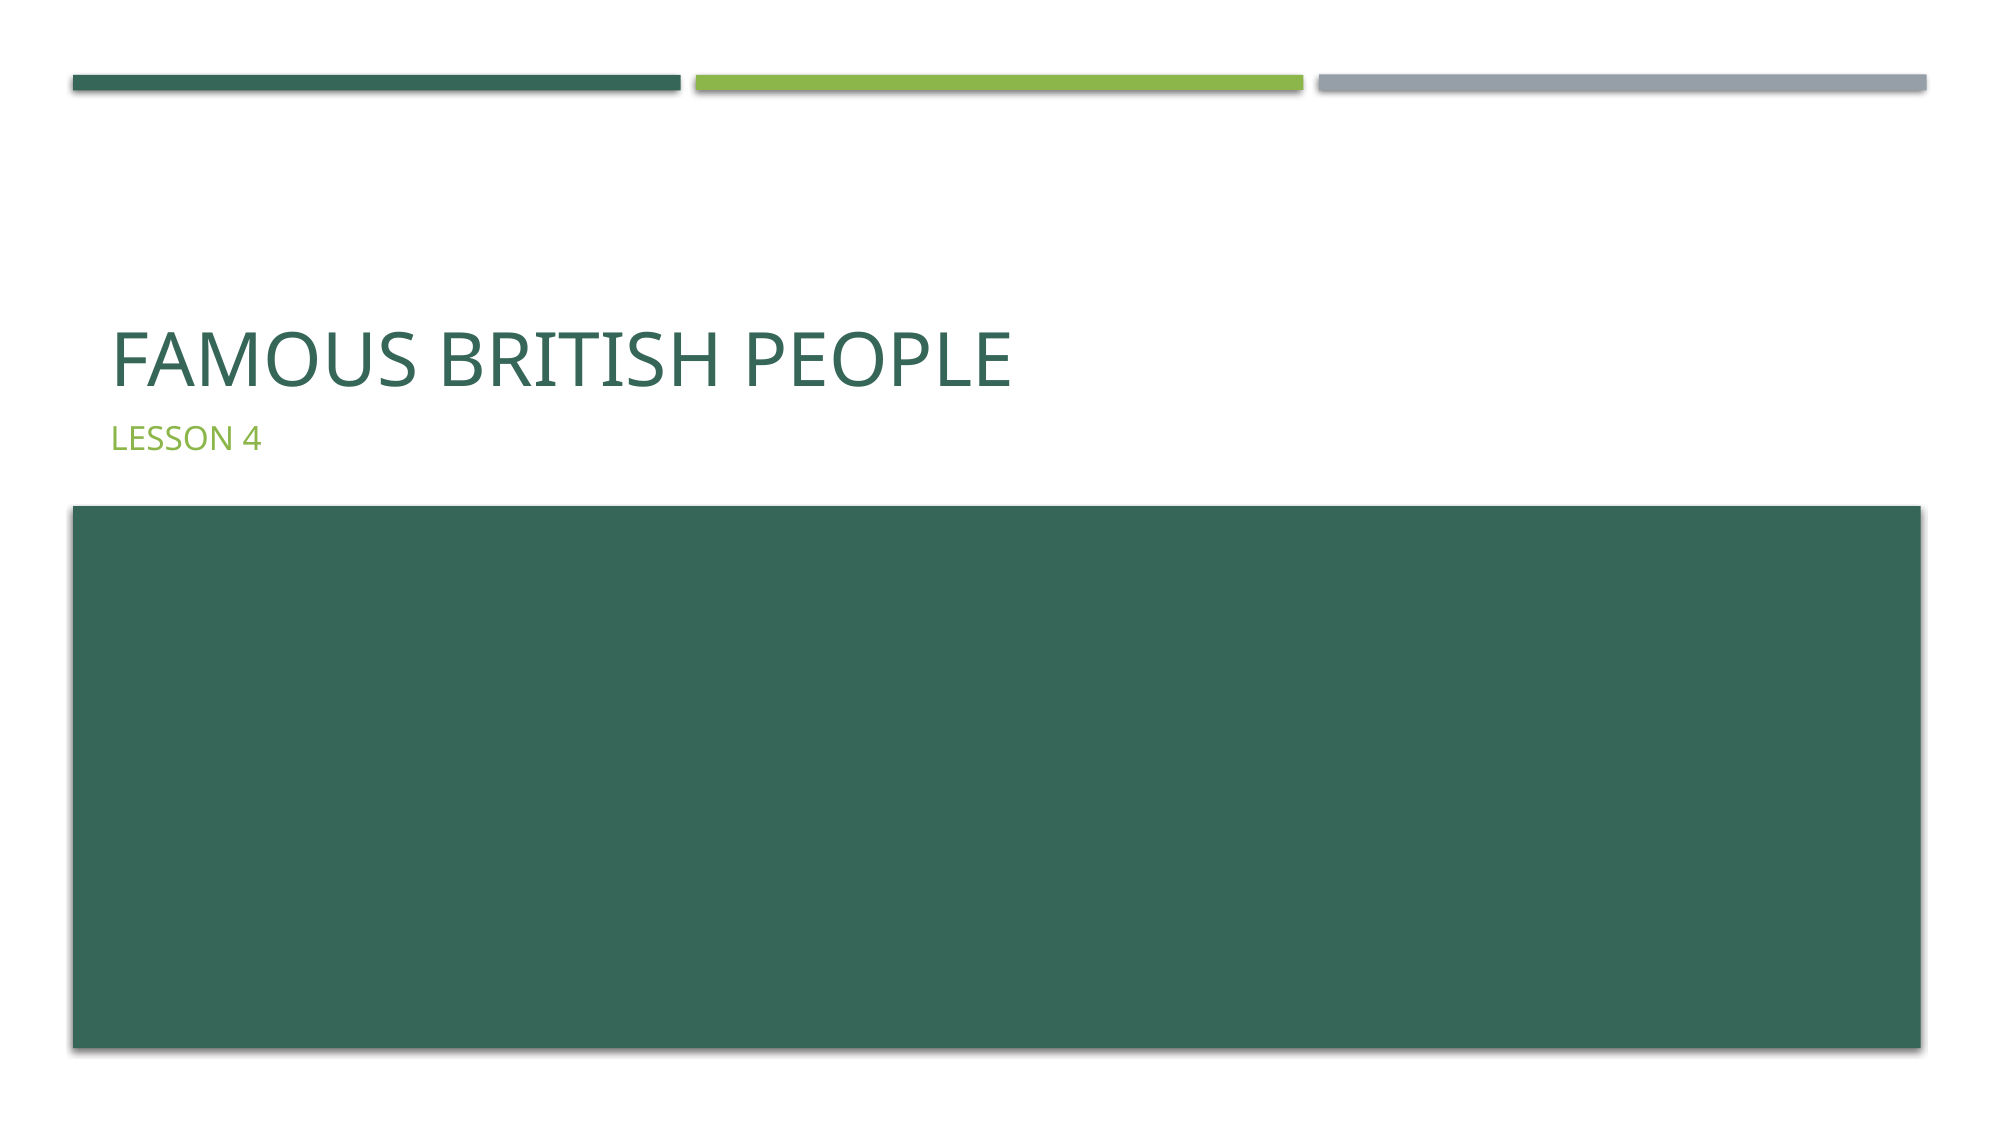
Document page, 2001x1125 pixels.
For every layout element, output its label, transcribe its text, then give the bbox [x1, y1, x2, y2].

title Famous British people [95, 167, 1899, 409]
subtitle Lesson 4 [95, 409, 1899, 507]
